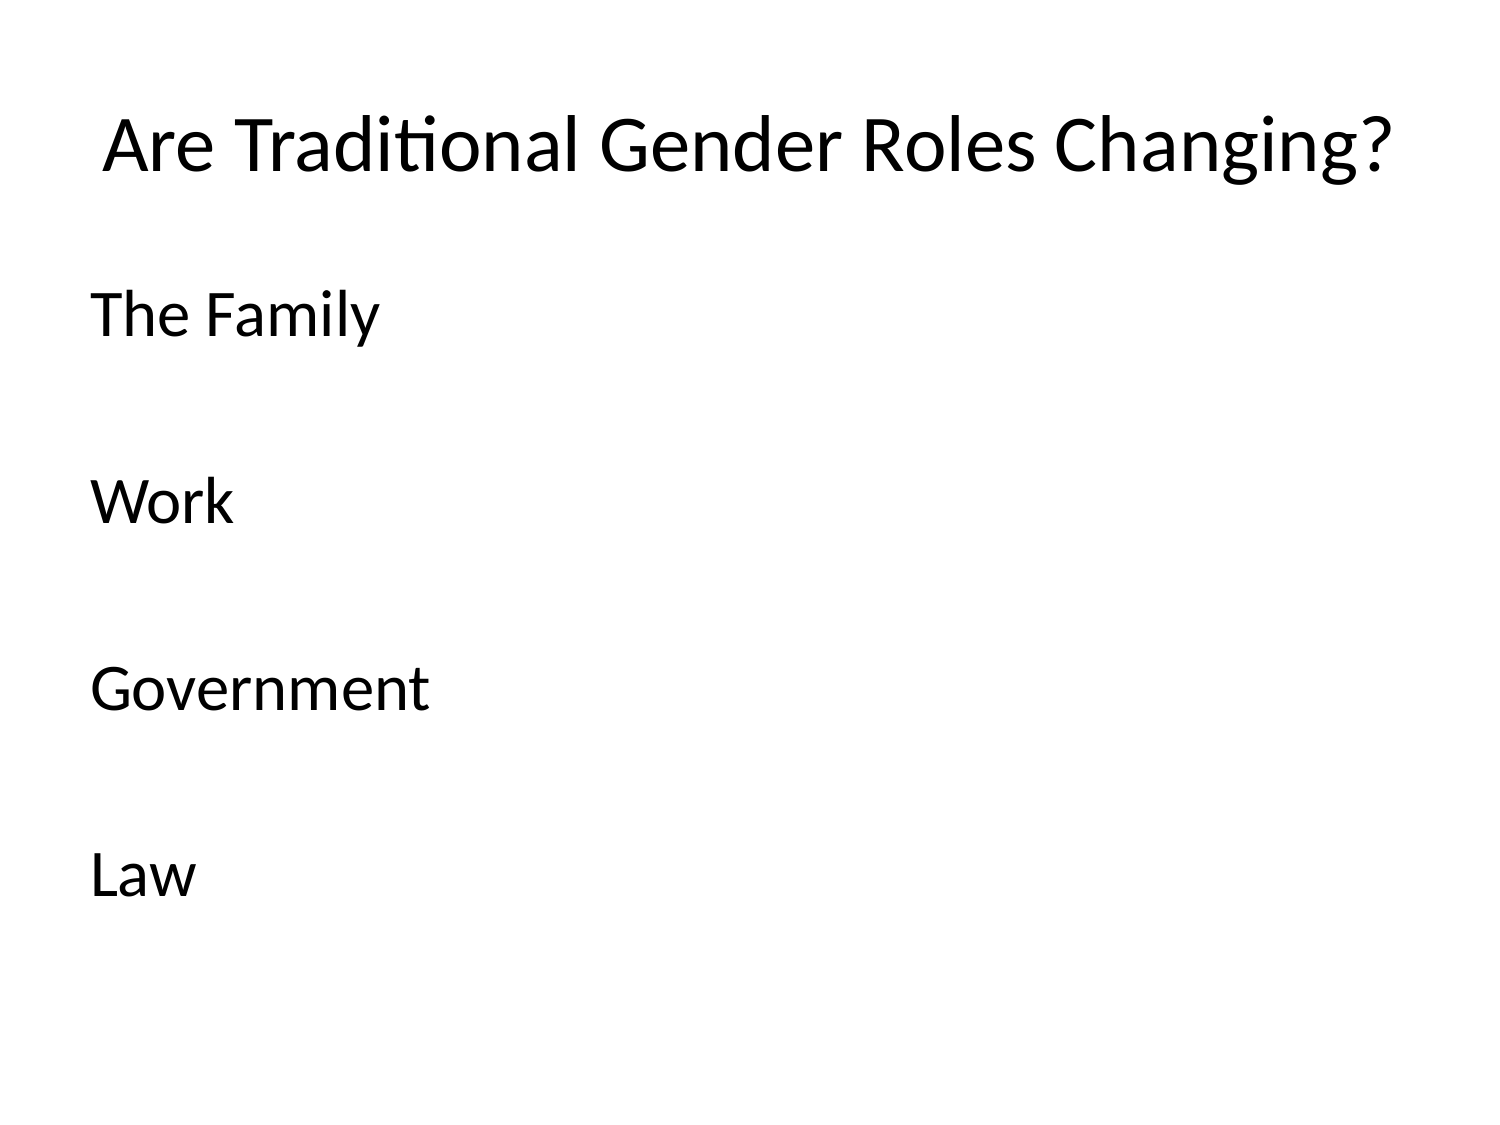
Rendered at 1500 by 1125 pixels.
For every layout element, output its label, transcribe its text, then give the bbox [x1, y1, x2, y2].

title Are Traditional Gender Roles Changing? [75, 45, 1425, 233]
list The Family Work Government Law [75, 262, 1425, 1005]
